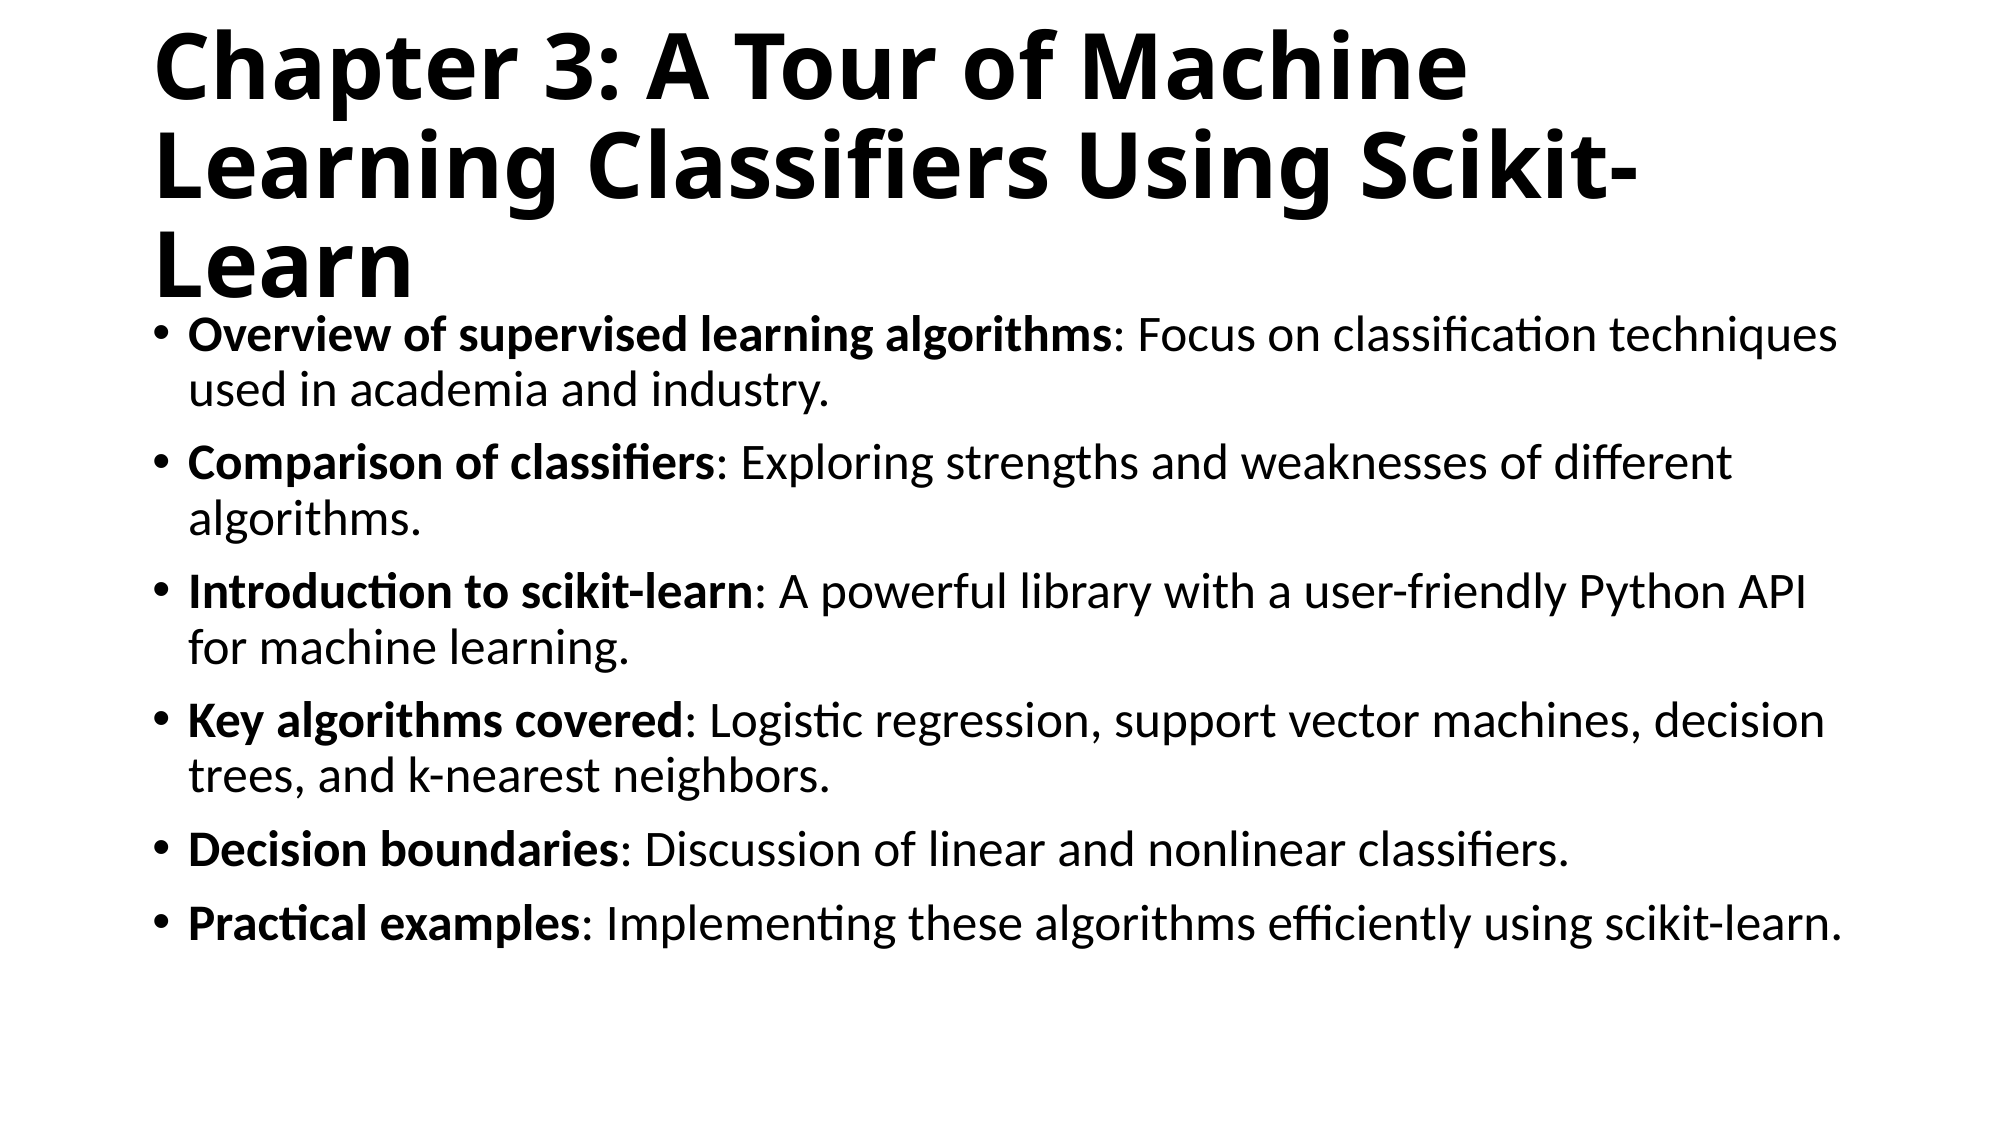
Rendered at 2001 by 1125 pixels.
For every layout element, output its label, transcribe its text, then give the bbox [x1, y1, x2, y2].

title Chapter 3: A Tour of Machine Learning Classifiers Using Scikit-Learn [137, 59, 1863, 278]
list Overview of supervised learning algorithms: Focus on classification techniques used in academia and industry. Comparison of classifiers: Exploring strengths and weaknesses of different algorithms. Introduction to scikit-learn: A powerful library with a user-friendly Python API for machine learning. Key algorithms covered: Logistic regression, support vector machines, decision trees, and k-nearest neighbors. Decision boundaries: Discussion of linear and nonlinear classifiers. Practical examples: Implementing these algorithms efficiently using scikit-learn. [137, 299, 1863, 1014]
